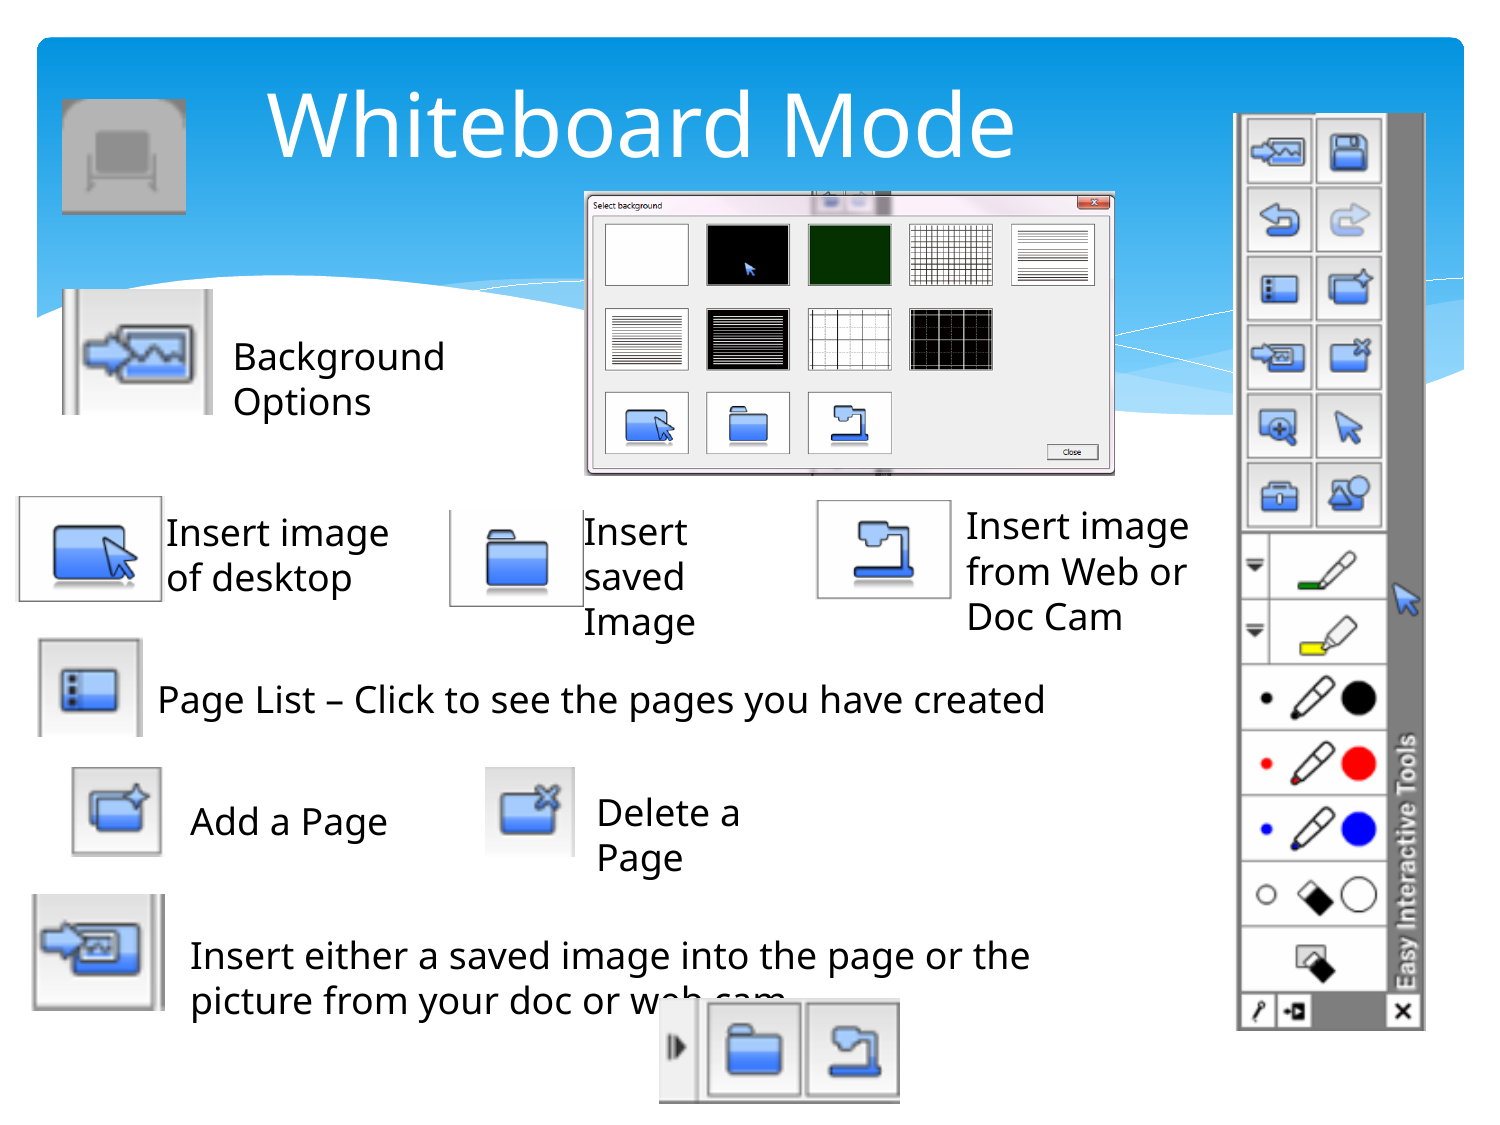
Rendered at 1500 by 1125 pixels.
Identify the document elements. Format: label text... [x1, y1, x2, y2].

picture [70, 767, 165, 857]
picture [1233, 113, 1426, 1032]
picture [449, 510, 584, 607]
picture [37, 636, 143, 737]
text_box Insert either a saved image into the page or the picture from your doc or web cam. [175, 924, 1094, 1030]
text_box Page List – Click to see the pages you have created [148, 668, 1094, 729]
text_box Insert image of desktop [168, 502, 444, 607]
text_box Background Options [217, 325, 578, 431]
picture [484, 767, 575, 857]
picture [62, 99, 187, 216]
title Whiteboard Mode [185, 29, 1099, 215]
picture [15, 496, 165, 602]
text_box Add a Page [175, 790, 405, 851]
text_box Delete a Page [581, 781, 831, 887]
picture [584, 190, 1115, 476]
picture [814, 499, 952, 601]
text_box Insert image from Web or Doc Cam [951, 495, 1227, 645]
picture [658, 998, 901, 1105]
text_box Insert saved Image [568, 500, 807, 651]
picture [62, 289, 213, 415]
picture [31, 893, 165, 1011]
